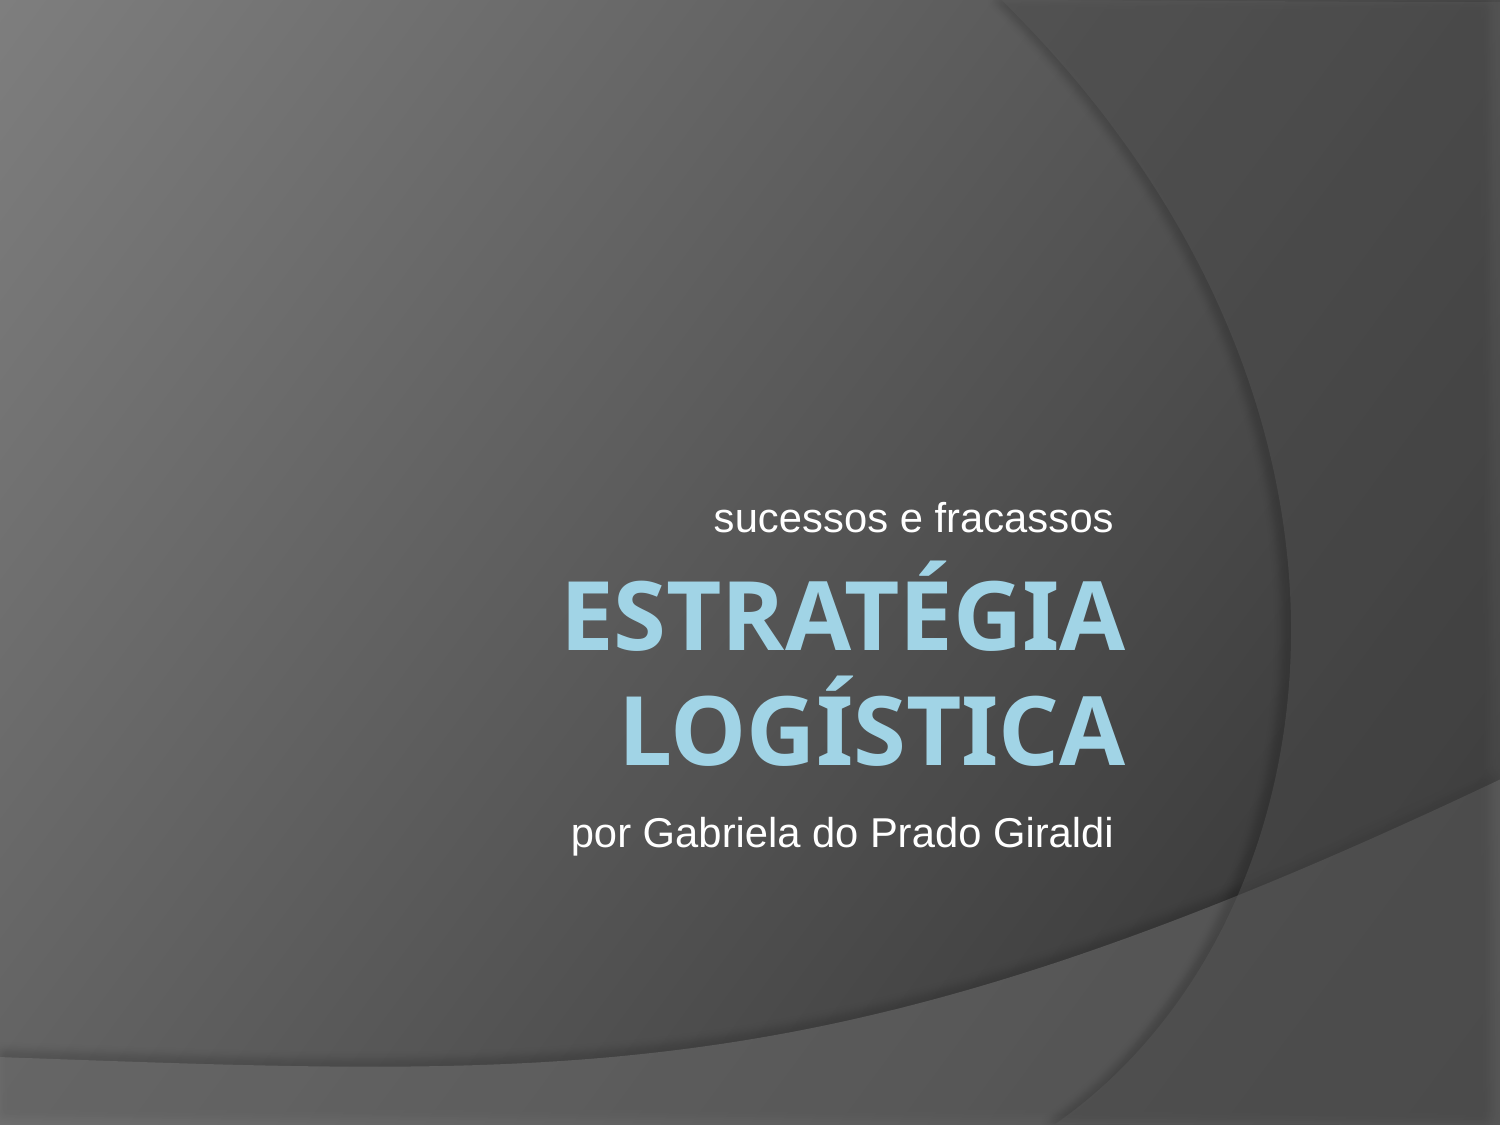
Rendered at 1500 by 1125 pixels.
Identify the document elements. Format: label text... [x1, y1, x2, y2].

text_box [70, 785, 1134, 1073]
title ESTRATÉGIA LOGÍSTICA [70, 547, 1134, 785]
subtitle sucessos e fracassos [58, 253, 1122, 541]
text_box por Gabriela do Prado Giraldi [58, 773, 1122, 856]
